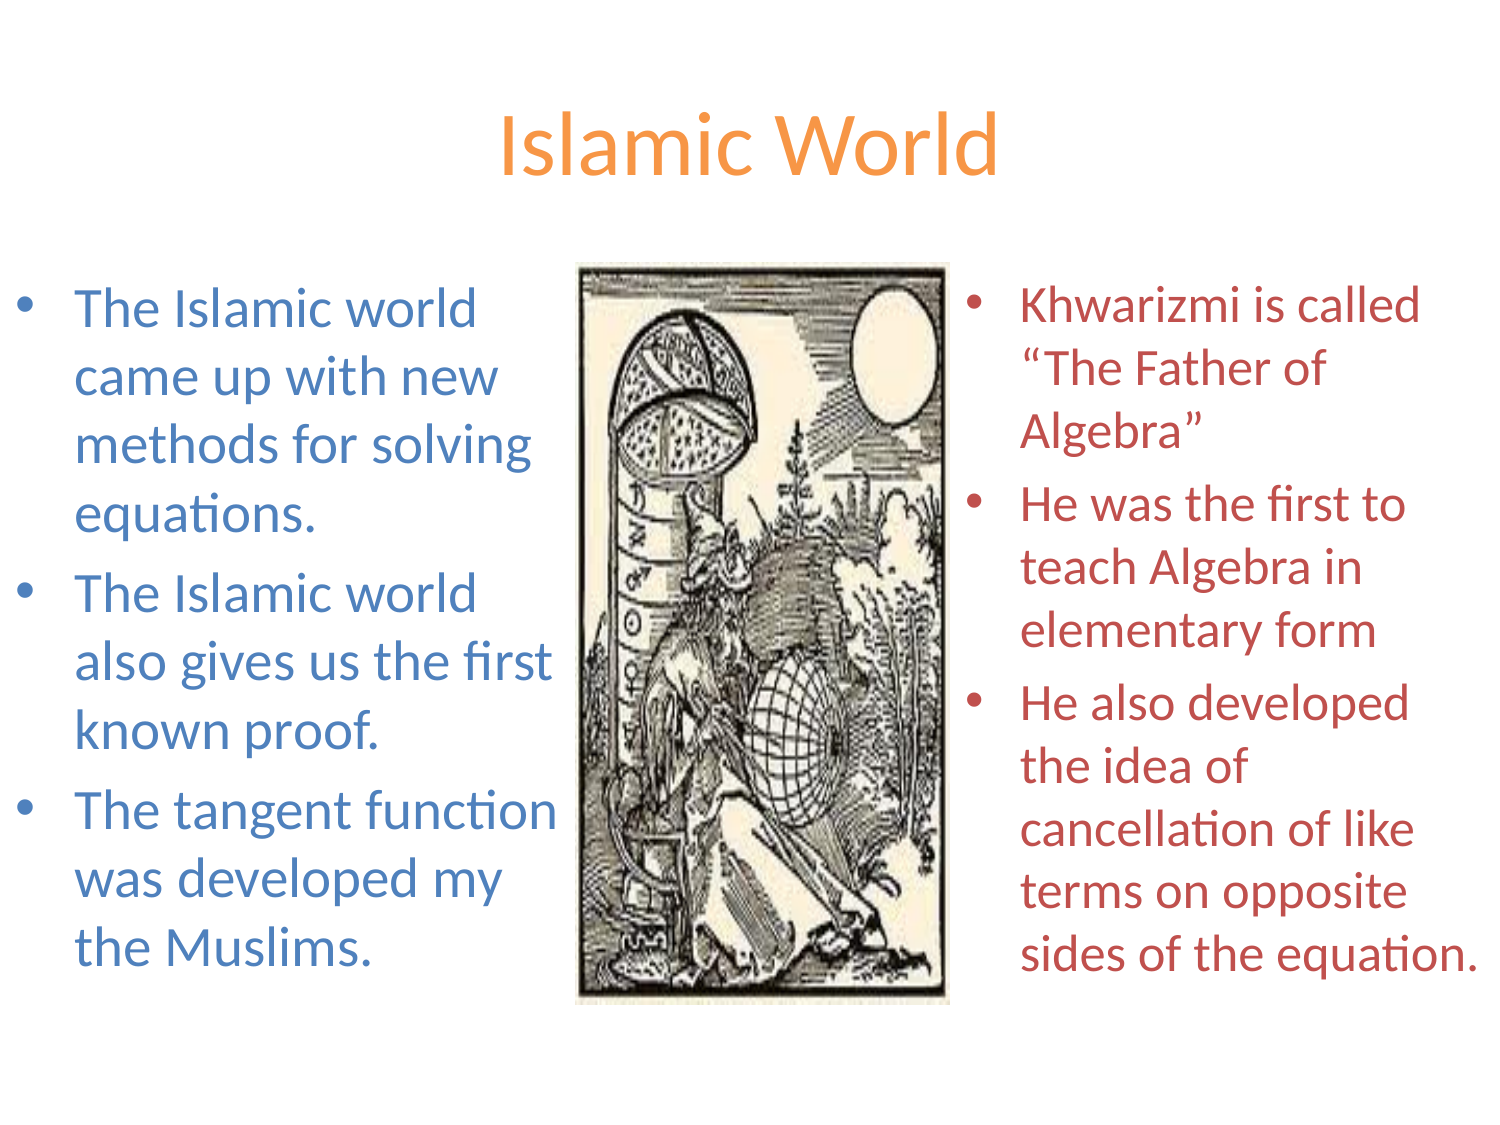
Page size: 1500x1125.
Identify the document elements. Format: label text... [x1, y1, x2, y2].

picture [574, 262, 951, 1006]
title Islamic World [75, 45, 1425, 233]
list The Islamic world came up with new methods for solving equations. The Islamic world also gives us the first known proof. The tangent function was developed my the Muslims. [0, 262, 572, 1005]
list Khwarizmi is called “The Father of Algebra” He was the first to teach Algebra in elementary form He also developed the idea of cancellation of like terms on opposite sides of the equation. [951, 262, 1500, 1005]
